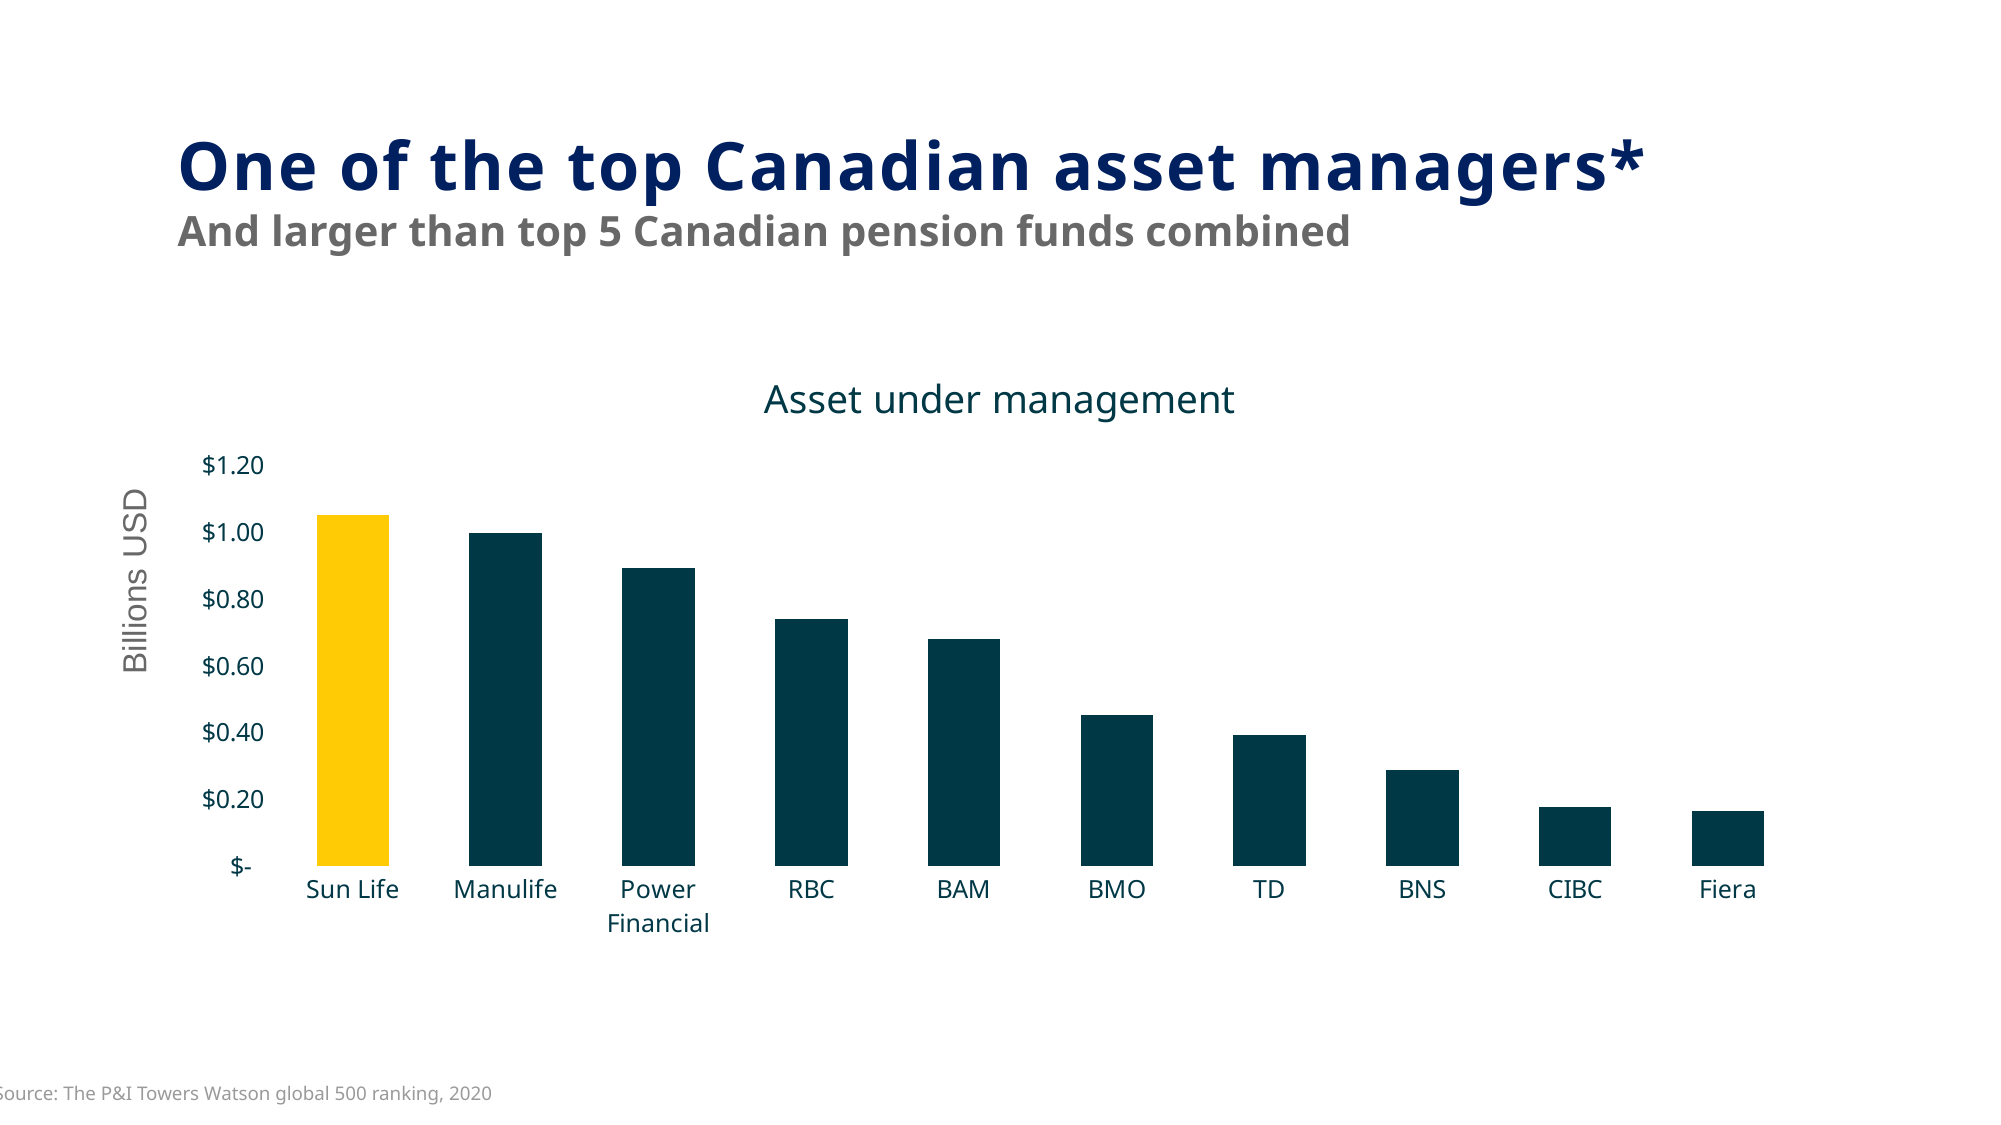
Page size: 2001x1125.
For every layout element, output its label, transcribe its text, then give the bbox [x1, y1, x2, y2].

title One of the top Canadian asset managers* And larger than top 5 Canadian pension funds combined [162, 84, 1888, 303]
chart [162, 339, 1838, 953]
text_box Source: The P&I Towers Watson global 500 ranking, 2020 [0, 1074, 507, 1112]
text_box Billions USD [105, 448, 161, 715]
